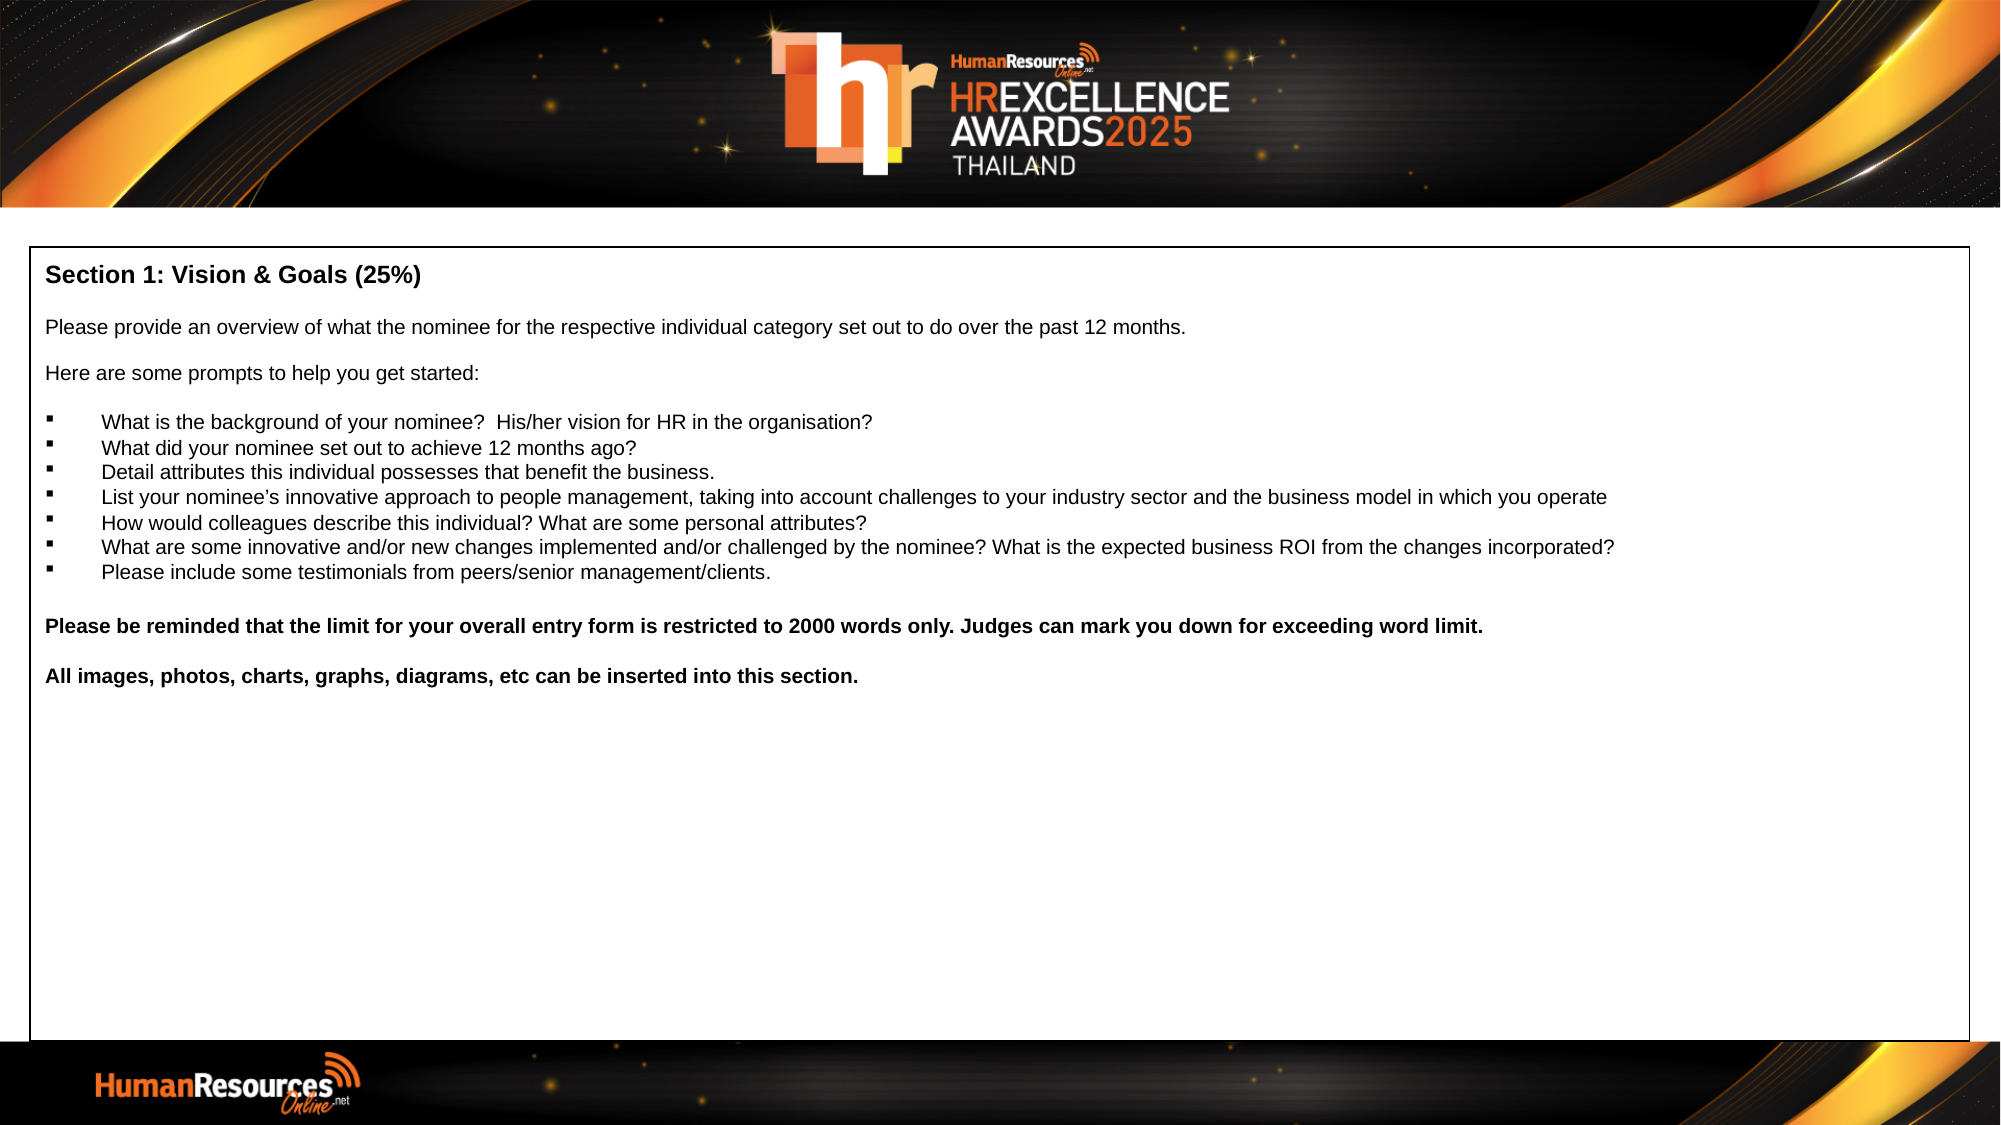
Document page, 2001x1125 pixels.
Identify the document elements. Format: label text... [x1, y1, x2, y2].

picture [0, 0, 2001, 1125]
text_box Section 1: Vision & Goals (25%) Please provide an overview of what the nominee for the respective individual category set out to do over the past 12 months. Here are some prompts to help you get started: What is the background of your nominee? His/her vision for HR in the organisation? What did your nominee set out to achieve 12 months ago? Detail attributes this individual possesses that benefit the business. List your nominee’s innovative approach to people management, taking into account challenges to your industry sector and the business model in which you operate How would colleagues describe this individual? What are some personal attributes? What are some innovative and/or new changes implemented and/or challenged by the nominee? What is the expected business ROI from the changes incorporated? Please include some testimonials from peers/senior management/clients. Please be reminded that the limit for your overall entry form is restricted to 2000 words only. Judges can mark you down for exceeding word limit. All images, photos, charts, graphs, diagrams, etc can be inserted into this section. [30, 246, 1970, 1042]
